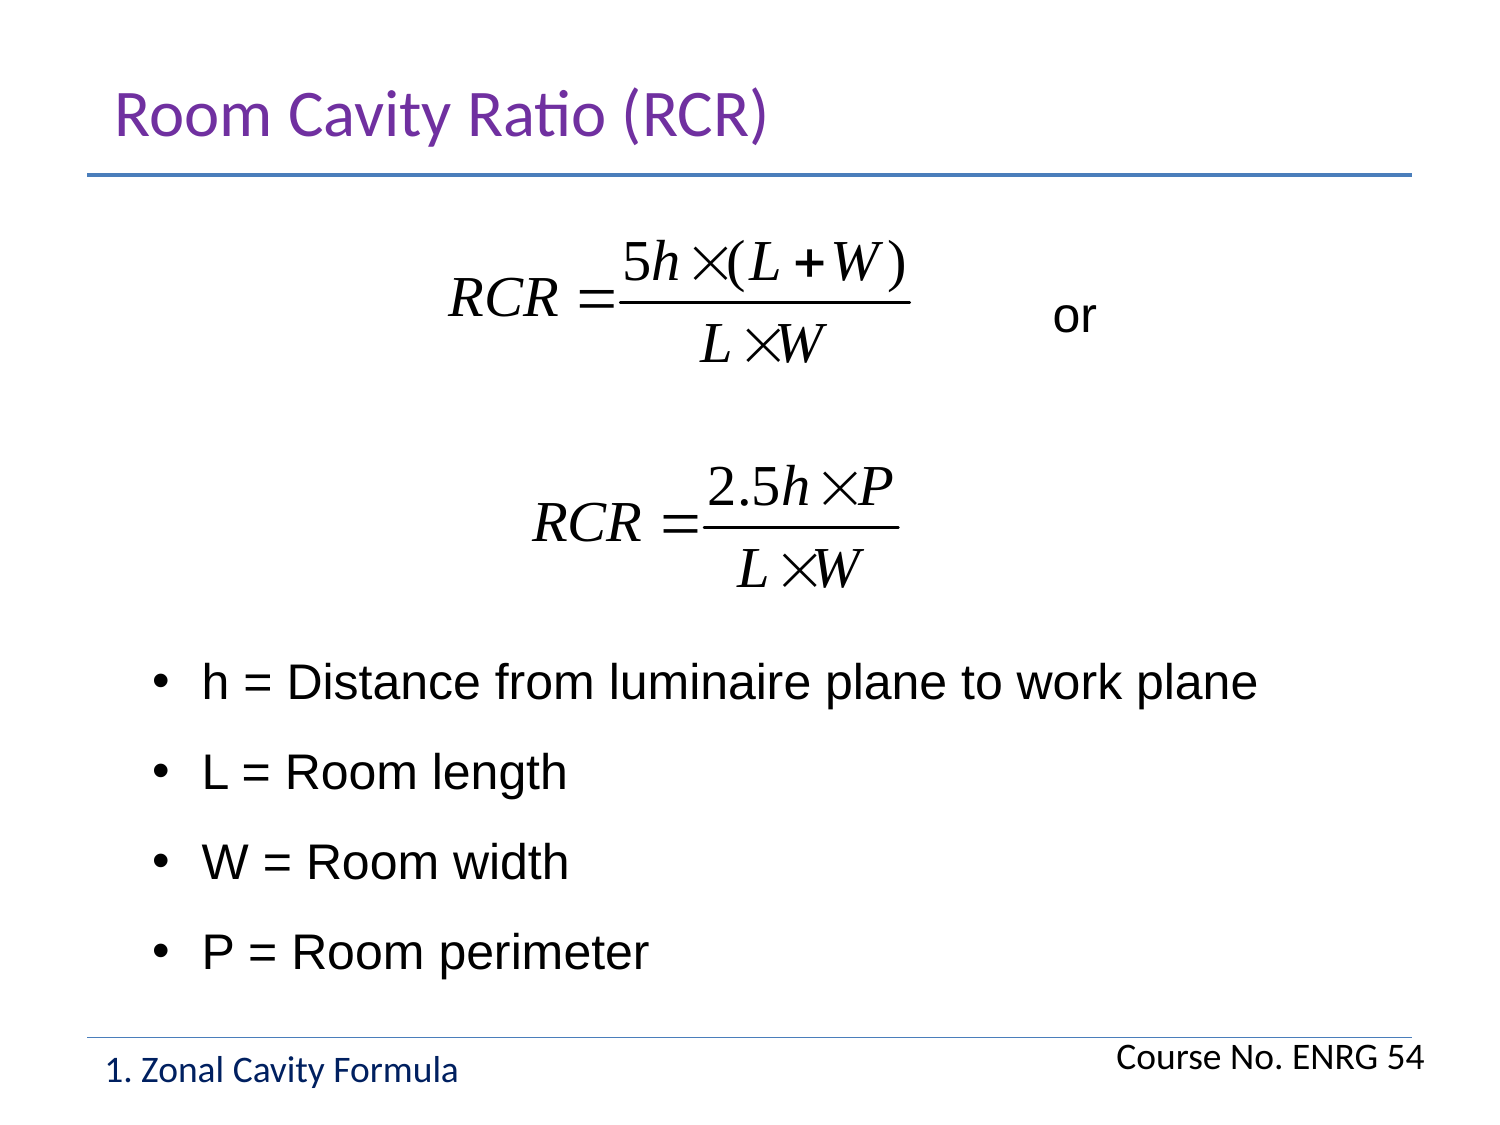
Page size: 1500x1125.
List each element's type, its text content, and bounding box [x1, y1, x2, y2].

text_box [437, 224, 921, 375]
text_box h = Distance from luminaire plane to work plane L = Room length W = Room width P = Room perimeter [137, 612, 1400, 988]
text_box 1. Zonal Cavity Formula [89, 1045, 475, 1098]
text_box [521, 449, 912, 600]
text_box or [1037, 274, 1113, 350]
text_box Room Cavity Ratio (RCR) [99, 62, 1400, 158]
text_box Course No. ENRG 54 [1101, 1024, 1441, 1085]
